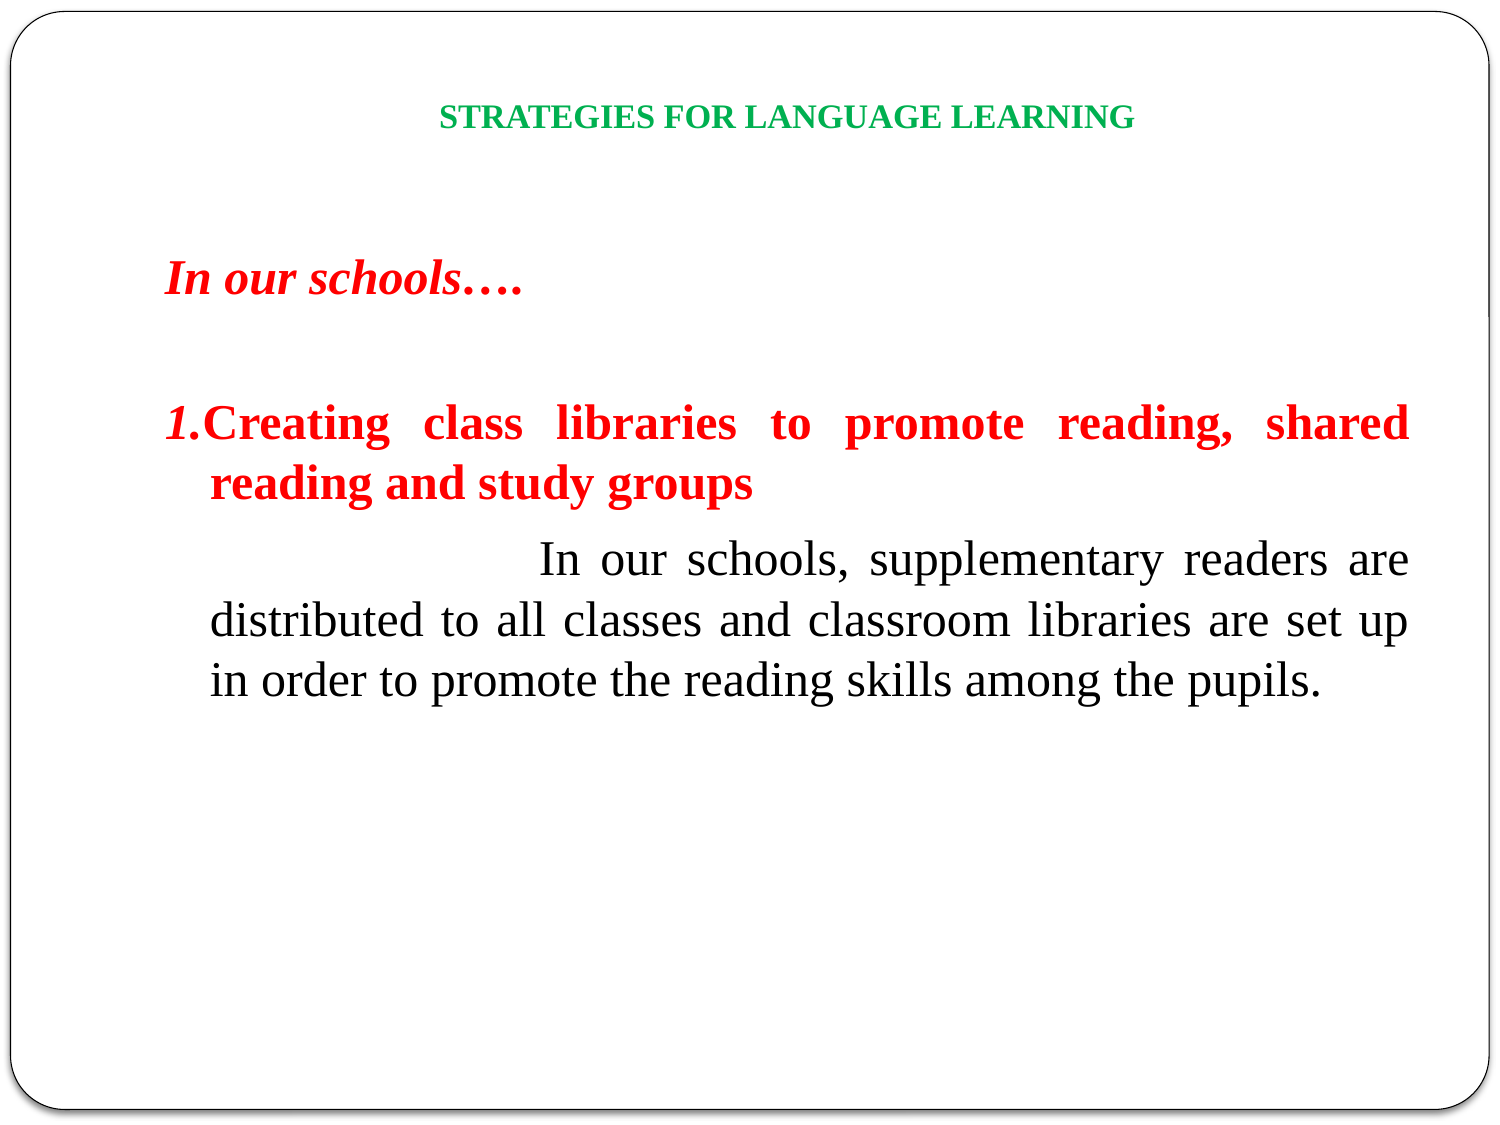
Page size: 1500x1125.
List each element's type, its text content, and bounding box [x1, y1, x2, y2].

title STRATEGIES FOR LANGUAGE LEARNING [150, 45, 1425, 188]
list In our schools…. 1.Creating class libraries to promote reading, shared reading and study groups In our schools, supplementary readers are distributed to all classes and classroom libraries are set up in order to promote the reading skills among the pupils. [150, 237, 1425, 988]
